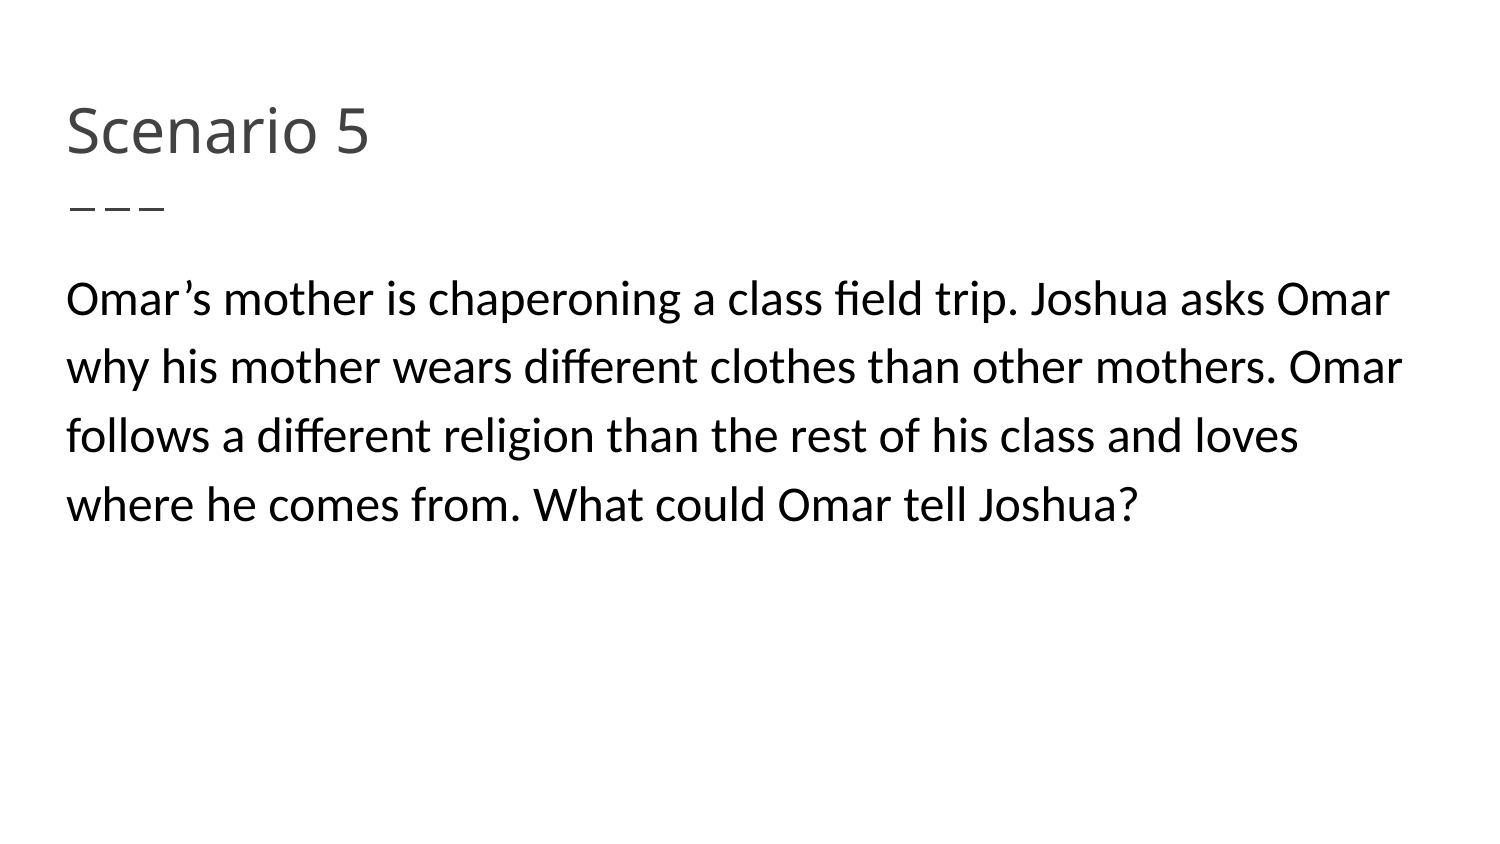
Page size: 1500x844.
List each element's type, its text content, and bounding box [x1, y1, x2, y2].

title Scenario 5 [51, 61, 1449, 182]
list Omar’s mother is chaperoning a class field trip. Joshua asks Omar why his mother wears different clothes than other mothers. Omar follows a different religion than the rest of his class and loves where he comes from. What could Omar tell Joshua? [51, 240, 1449, 750]
